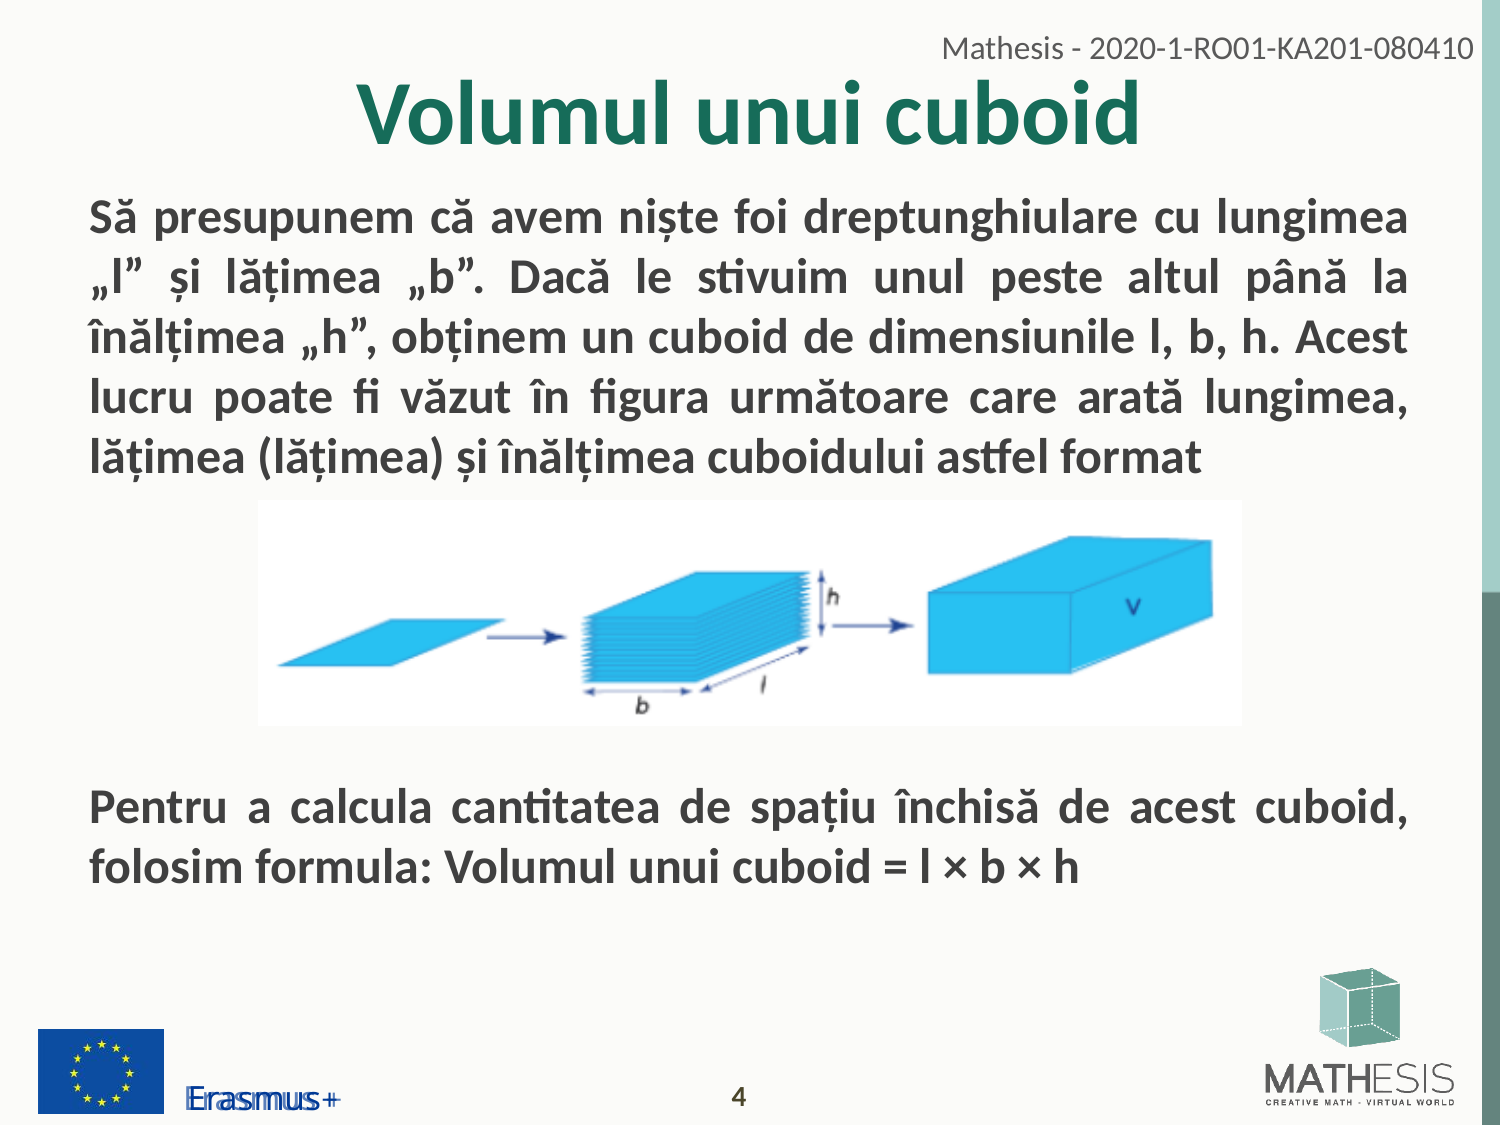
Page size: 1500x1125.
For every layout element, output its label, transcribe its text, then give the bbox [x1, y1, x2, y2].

picture [258, 500, 1242, 726]
title Volumul unui cuboid [75, 45, 1425, 176]
list Să presupunem că avem niște foi dreptunghiulare cu lungimea „l” și lățimea „b”. Dacă le stivuim unul peste altul până la înălțimea „h”, obținem un cuboid de dimensiunile l, b, h. Acest lucru poate fi văzut în figura următoare care arată lungimea, lățimea (lățimea) și înălțimea cuboidului astfel format Pentru a calcula cantitatea de spațiu închisă de acest cuboid, folosim formula: Volumul unui cuboid = l × b × h [75, 176, 1425, 1051]
picture [38, 1029, 164, 1114]
